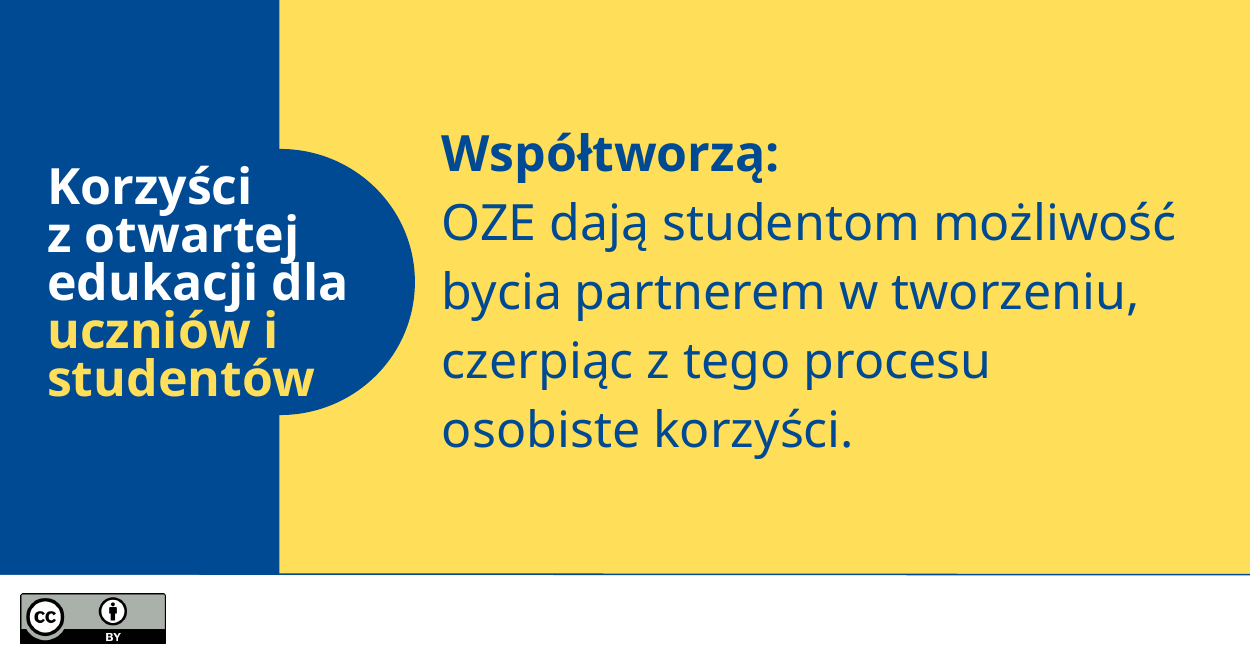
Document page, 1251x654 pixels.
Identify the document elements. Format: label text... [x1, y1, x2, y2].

text_box Współtworzą: OZE dają studentom możliwość bycia partnerem w tworzeniu, czerpiąc z tego procesu osobiste korzyści. [426, 97, 1218, 472]
picture [20, 592, 166, 645]
text_box [0, 582, 1250, 654]
text_box [0, 0, 280, 573]
text_box Korzyści z otwartej edukacji dla uczniów i studentów [32, 151, 415, 421]
